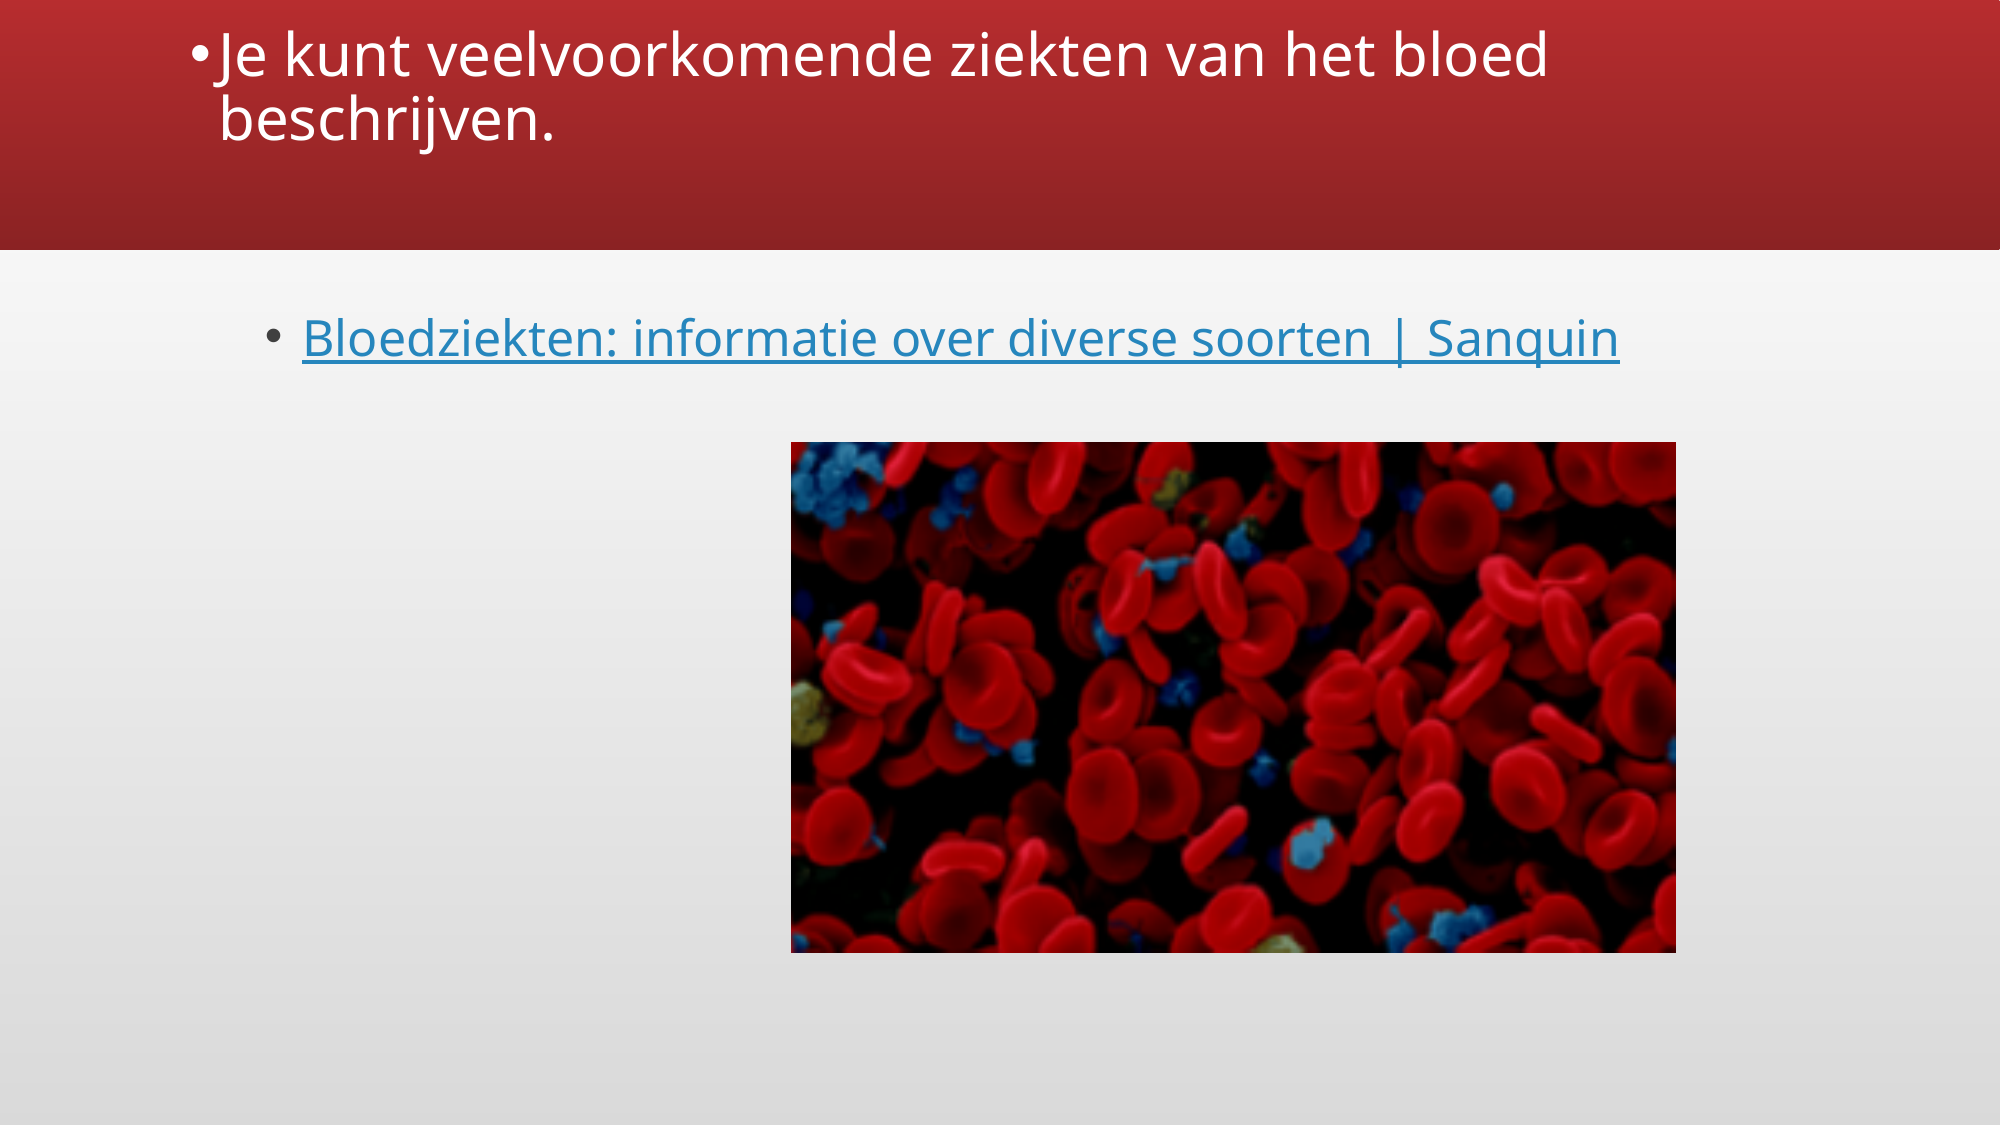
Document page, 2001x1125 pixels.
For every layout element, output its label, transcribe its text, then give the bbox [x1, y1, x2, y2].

picture [791, 442, 1676, 953]
title Je kunt veelvoorkomende ziekten van het bloed beschrijven. [174, 16, 1825, 234]
list Bloedziekten: informatie over diverse soorten | Sanquin [249, 299, 1750, 1050]
